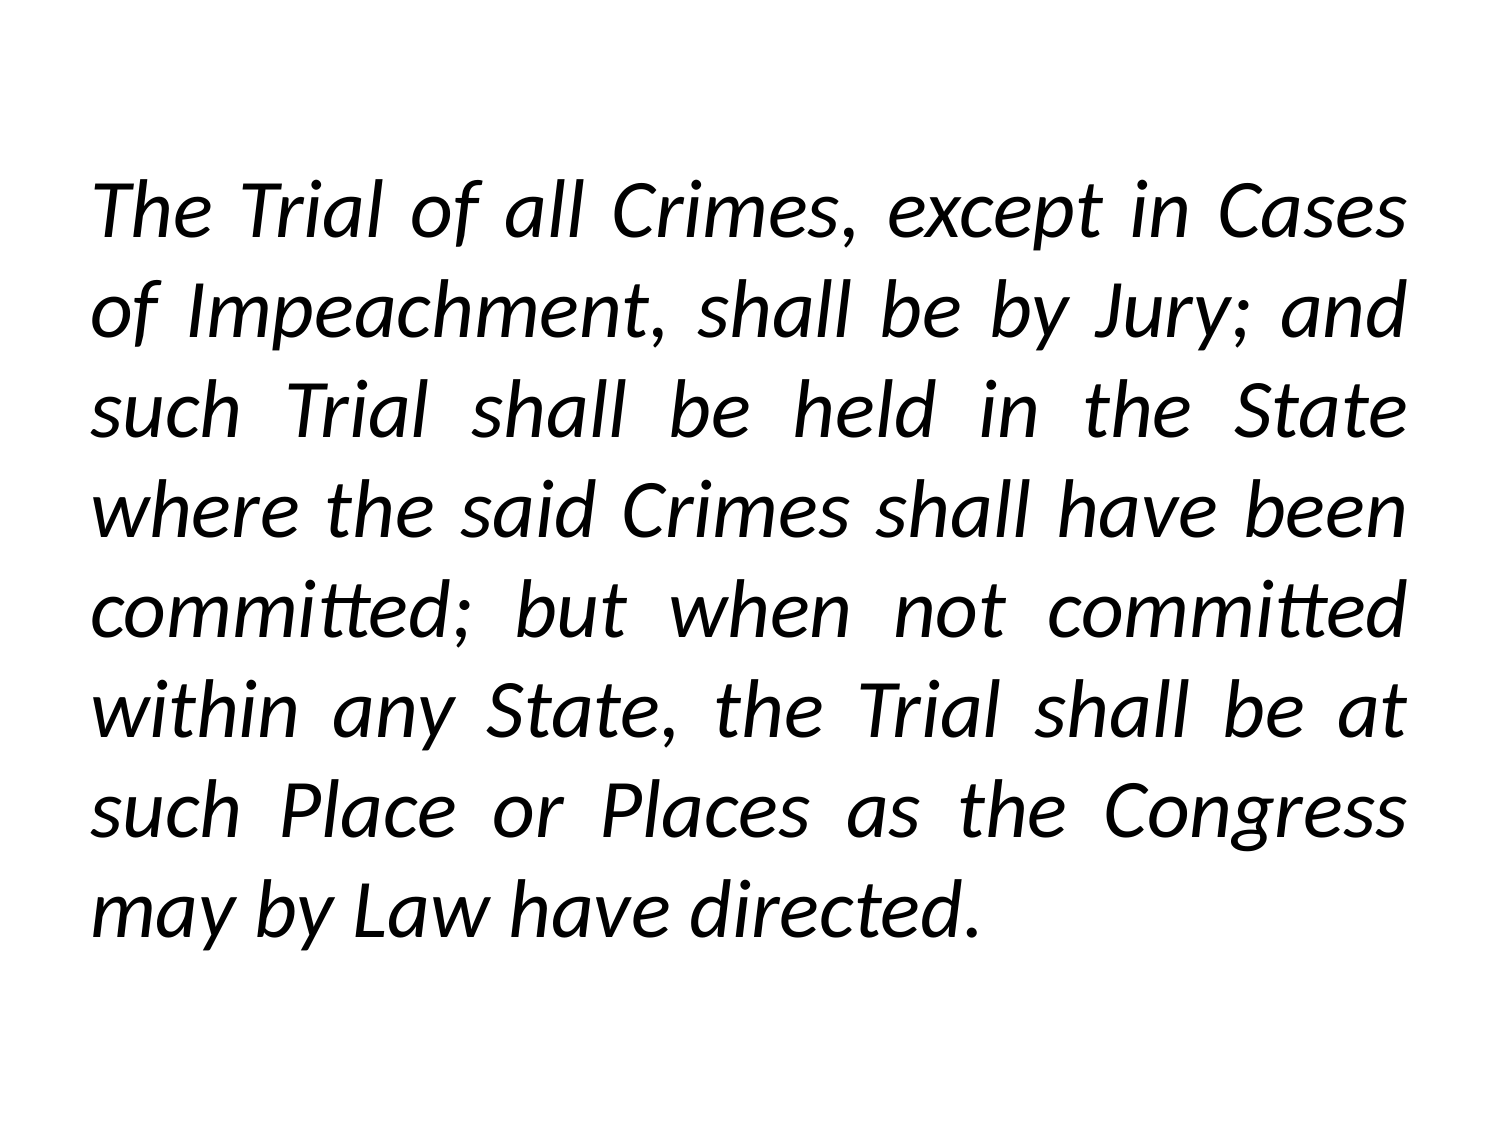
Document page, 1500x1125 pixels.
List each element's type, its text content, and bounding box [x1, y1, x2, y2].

title The Trial of all Crimes, except in Cases of Impeachment, shall be by Jury; and such Trial shall be held in the State where the said Crimes shall have been committed; but when not committed within any State, the Trial shall be at such Place or Places as the Congress may by Law have directed. [74, 44, 1426, 1063]
